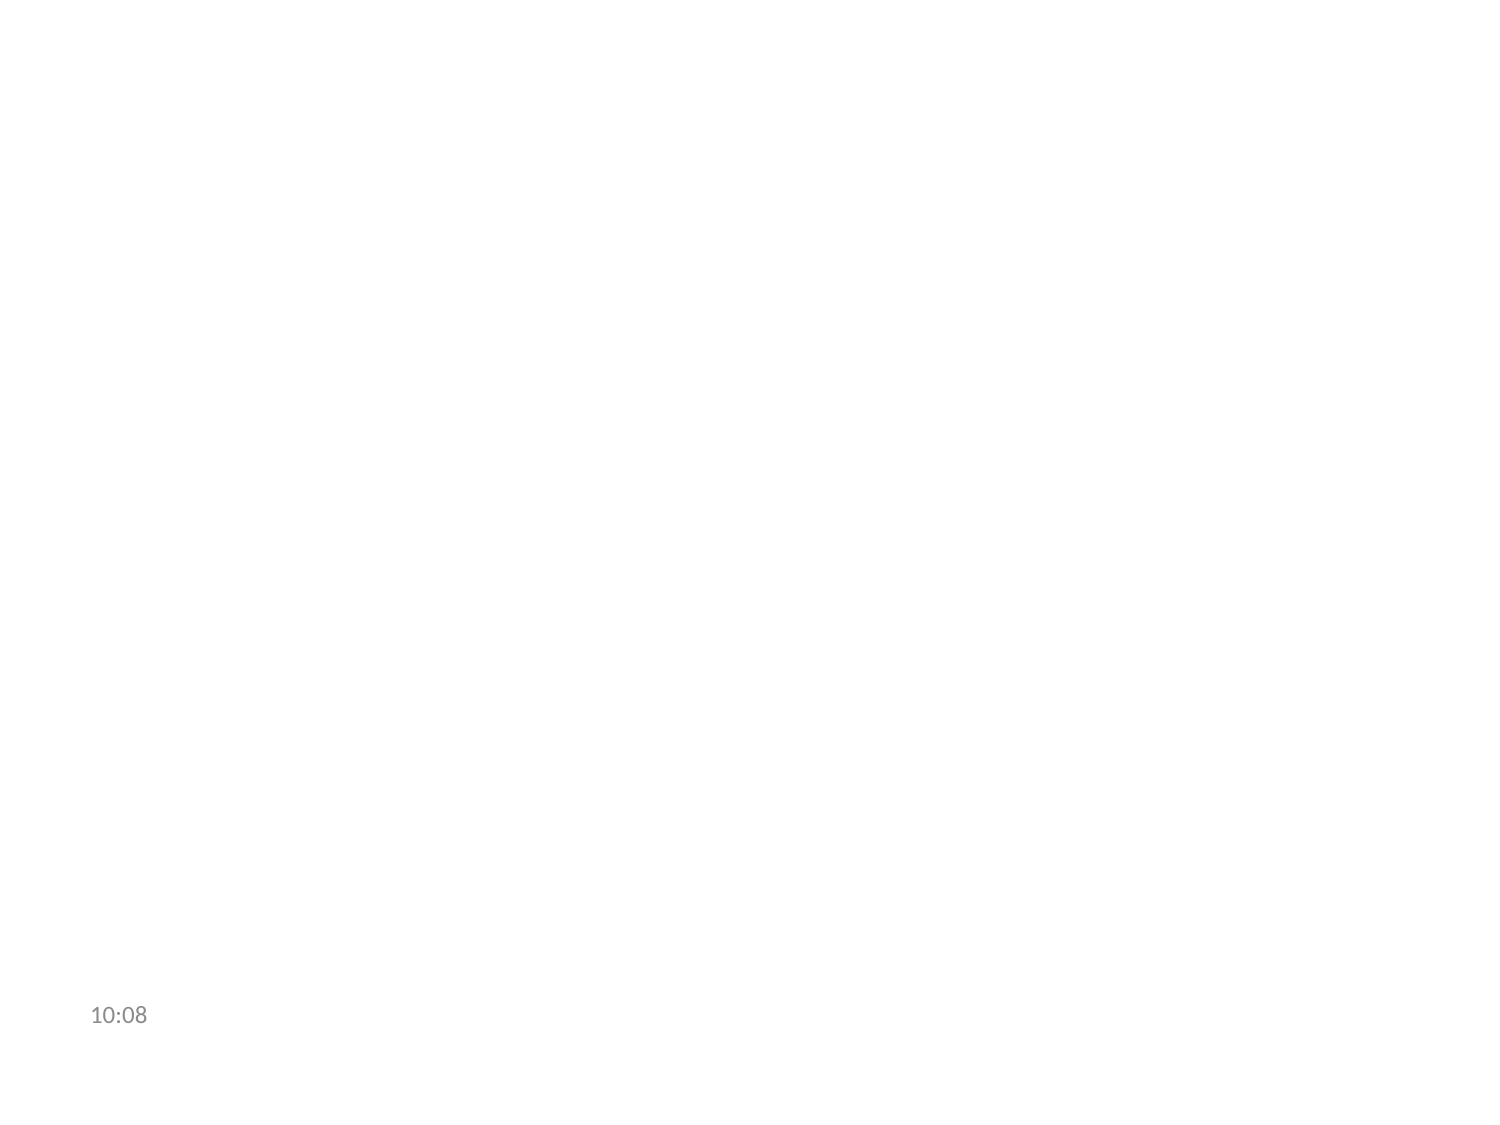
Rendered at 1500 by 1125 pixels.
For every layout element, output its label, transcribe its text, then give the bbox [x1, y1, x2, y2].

text_box 15:35 [75, 983, 425, 1044]
